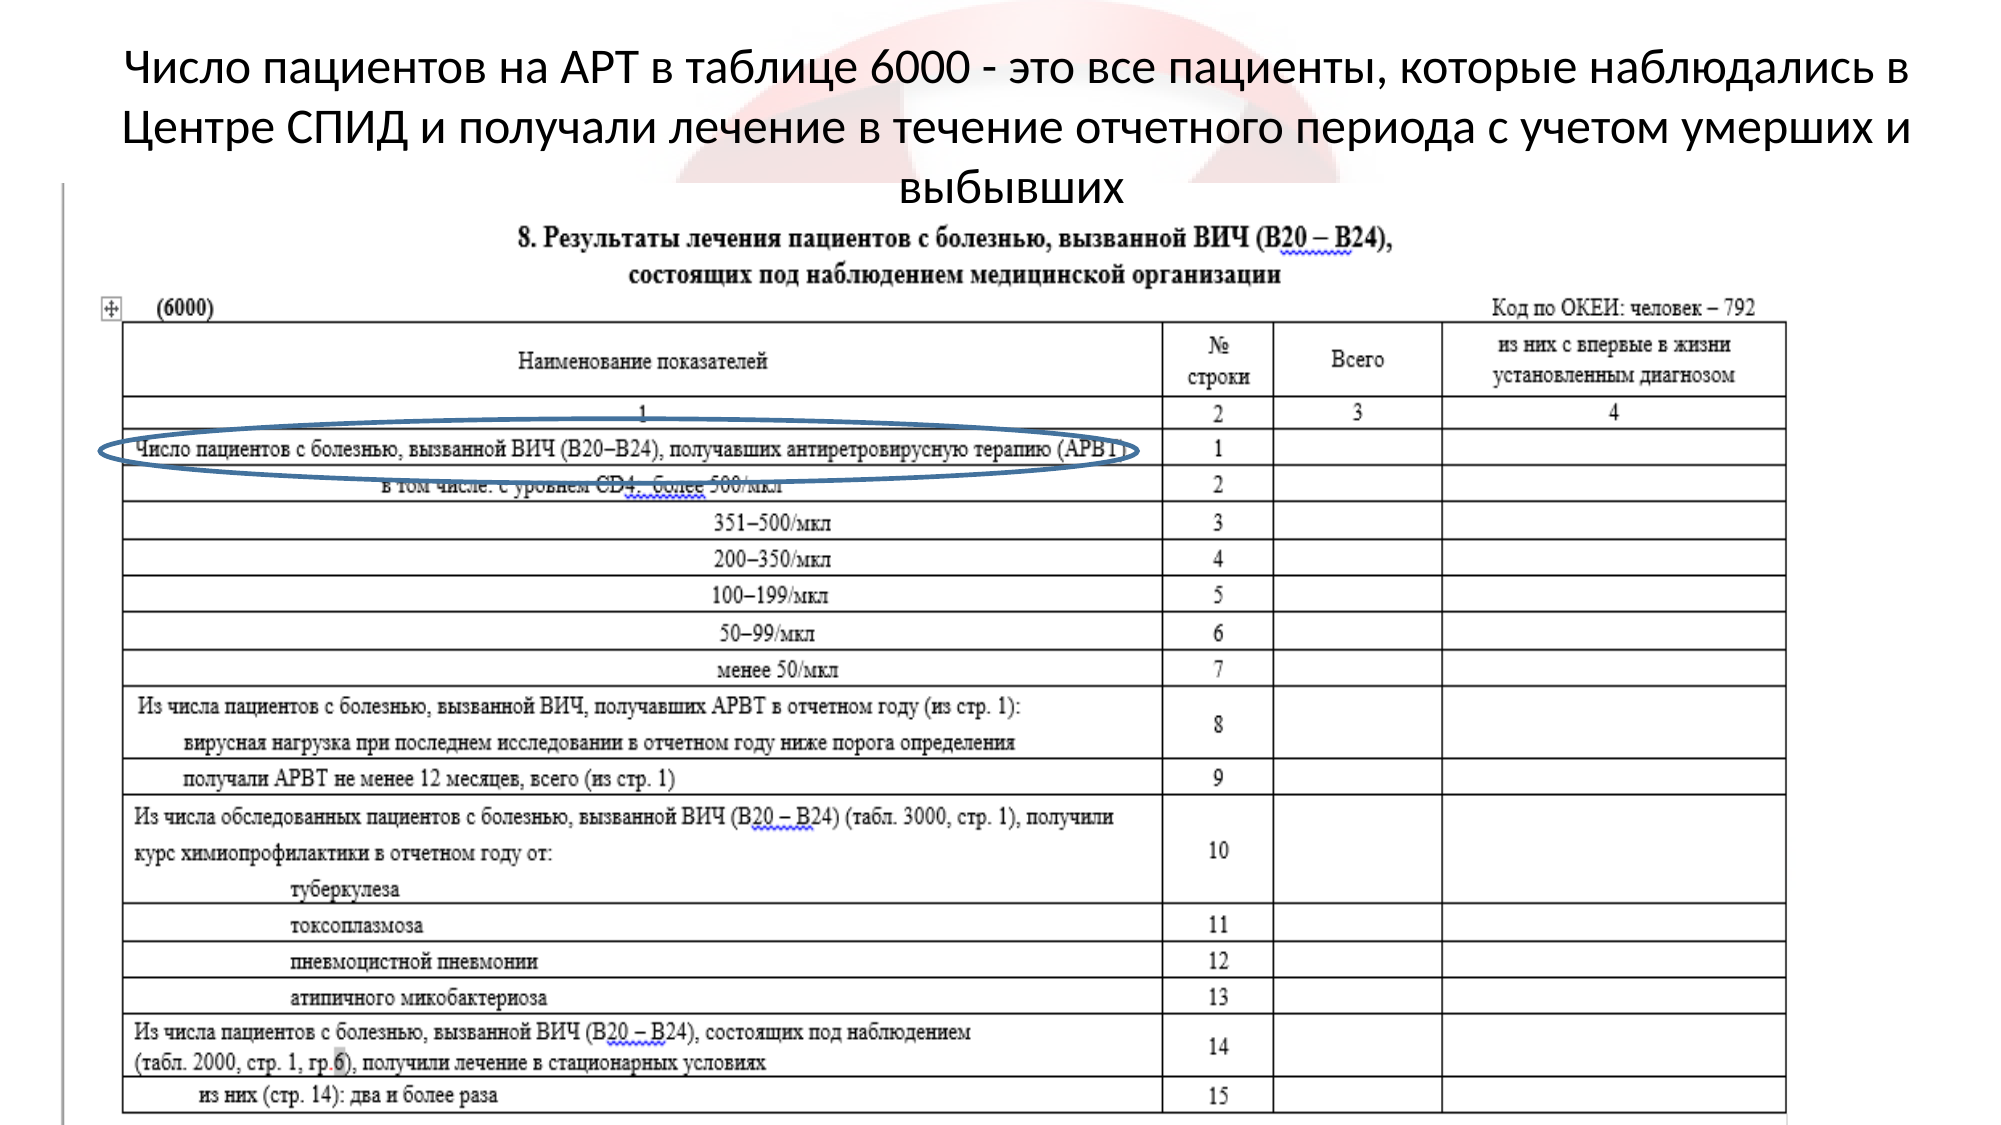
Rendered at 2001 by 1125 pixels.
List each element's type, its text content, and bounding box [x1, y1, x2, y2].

picture [60, 183, 1788, 1125]
text_box Число пациентов на АРТ в таблице 6000 - это все пациенты, которые наблюдались в Центре СПИД и получали лечение в течение отчетного периода с учетом умерших и выбывших [60, 26, 1974, 221]
